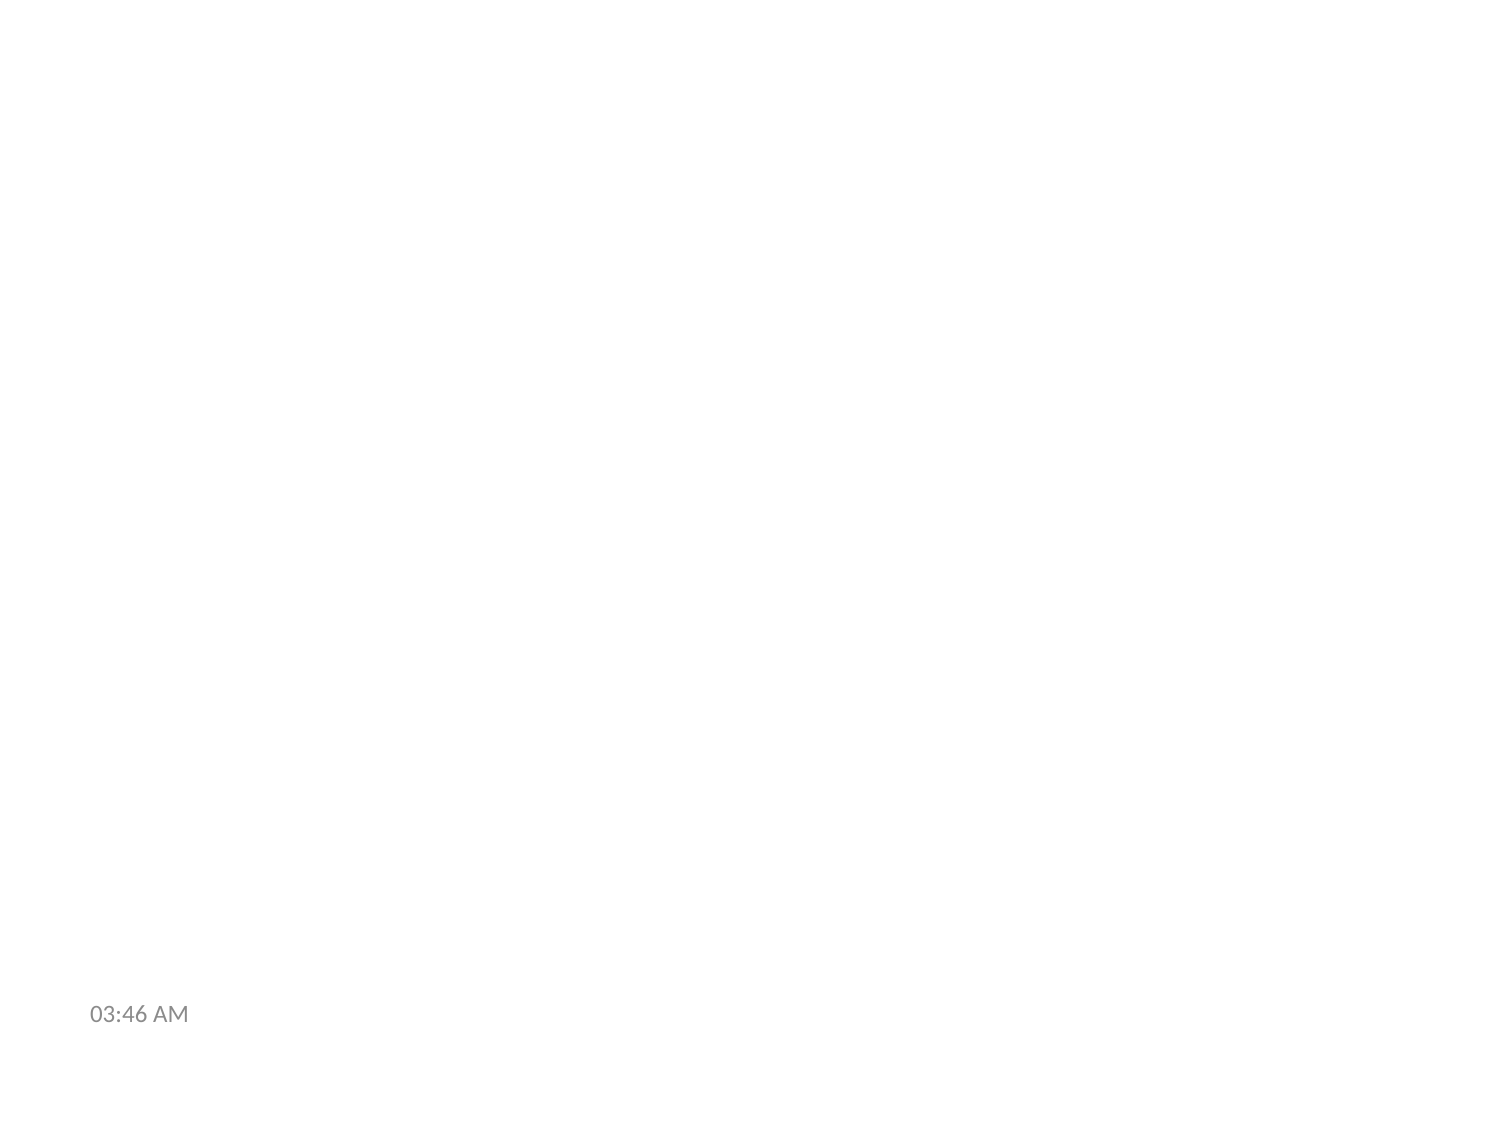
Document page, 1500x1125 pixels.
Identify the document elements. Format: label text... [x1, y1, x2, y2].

text_box 3:35 PM [75, 982, 425, 1043]
